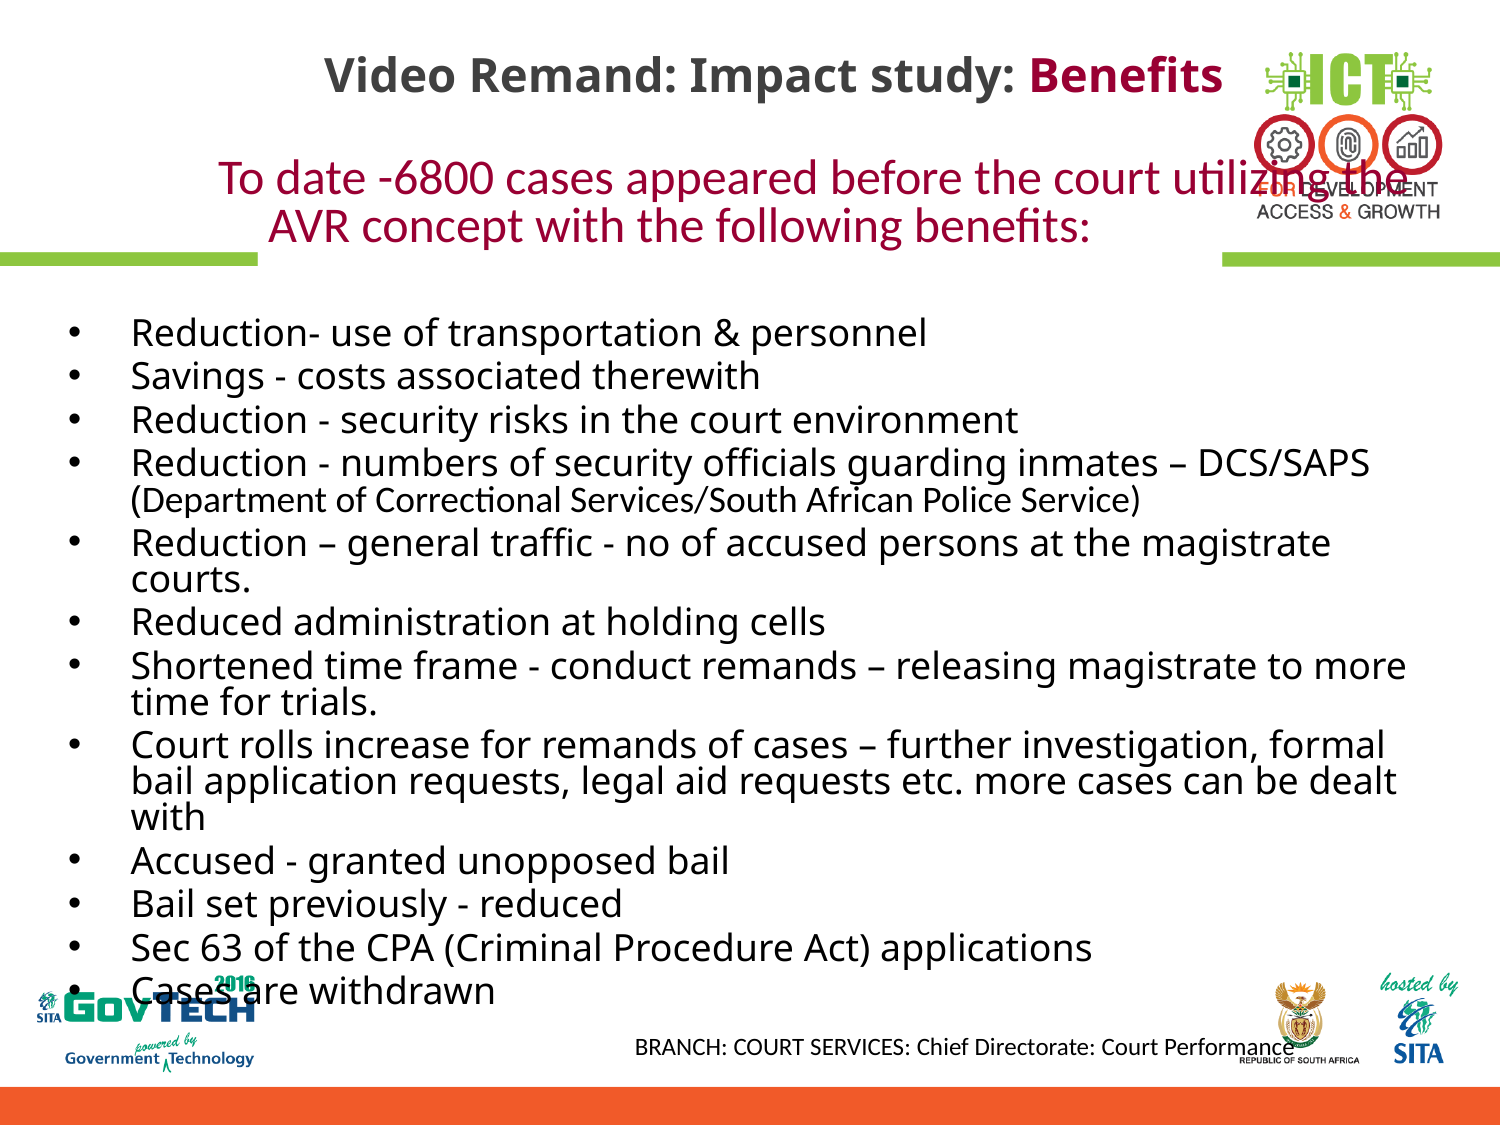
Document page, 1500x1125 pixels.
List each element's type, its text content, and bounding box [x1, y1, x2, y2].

list To date -6800 cases appeared before the court utilizing the AVR concept with the following benefits: Reduction- use of transportation & personnel Savings - costs associated therewith Reduction - security risks in the court environment Reduction - numbers of security officials guarding inmates – DCS/SAPS (Department of Correctional Services/South African Police Service) Reduction – general traffic - no of accused persons at the magistrate courts. Reduced administration at holding cells Shortened time frame - conduct remands – releasing magistrate to more time for trials. Court rolls increase for remands of cases – further investigation, formal bail application requests, legal aid requests etc. more cases can be dealt with Accused - granted unopposed bail Bail set previously - reduced Sec 63 of the CPA (Criminal Procedure Act) applications Cases are withdrawn [53, 148, 1459, 1012]
picture [0, 0, 1500, 1125]
title Video Remand: Impact study: Benefits [100, 32, 1471, 114]
text_box BRANCH: COURT SERVICES: Chief Directorate: Court Performance [620, 1023, 1500, 1111]
